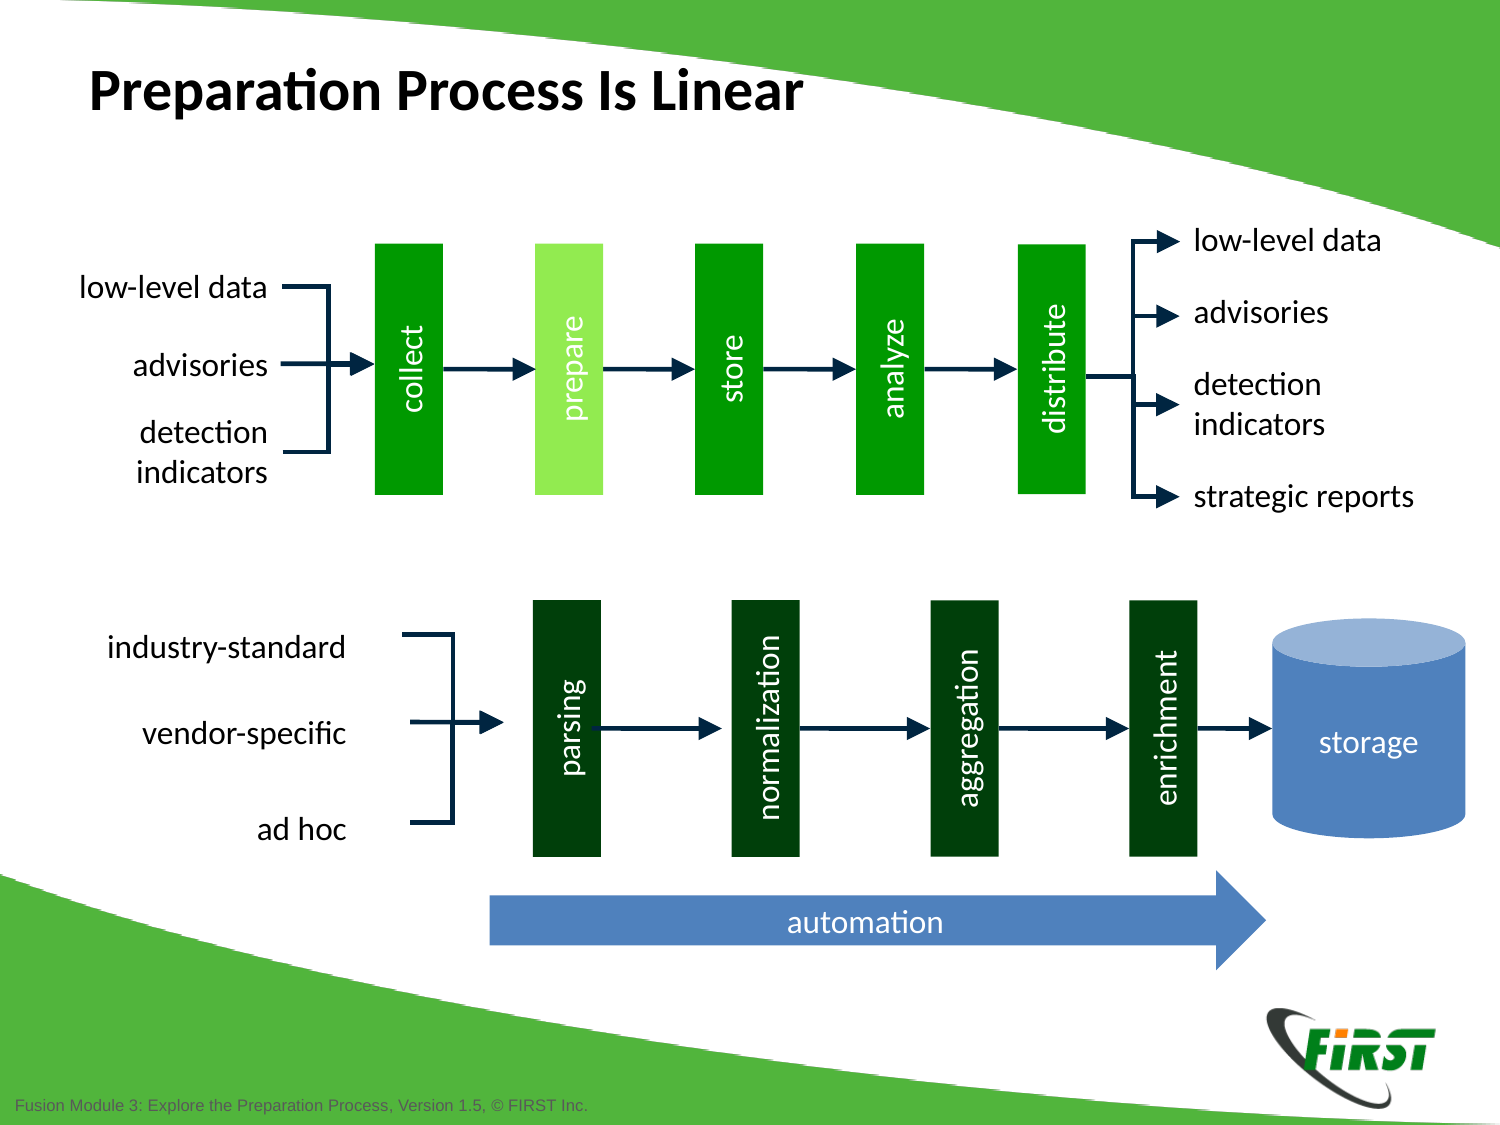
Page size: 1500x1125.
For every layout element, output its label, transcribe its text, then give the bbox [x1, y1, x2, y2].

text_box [20, 209, 1480, 522]
text_box Preparation Process Is Linear [75, 57, 1425, 125]
text_box ad hoc [180, 799, 362, 855]
text_box automation [489, 870, 1267, 971]
text_box [591, 718, 722, 739]
text_box [1197, 718, 1273, 739]
text_box [998, 718, 1130, 739]
text_box normalization [731, 600, 800, 857]
text_box [799, 718, 931, 739]
picture [0, 0, 1500, 1125]
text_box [401, 634, 504, 823]
text_box enrichment [1129, 600, 1198, 857]
text_box storage [1272, 618, 1466, 839]
text_box vendor-specific [71, 703, 362, 759]
text_box aggregation [930, 600, 999, 857]
text_box industry-standard [34, 617, 362, 673]
text_box parsing [532, 600, 601, 857]
